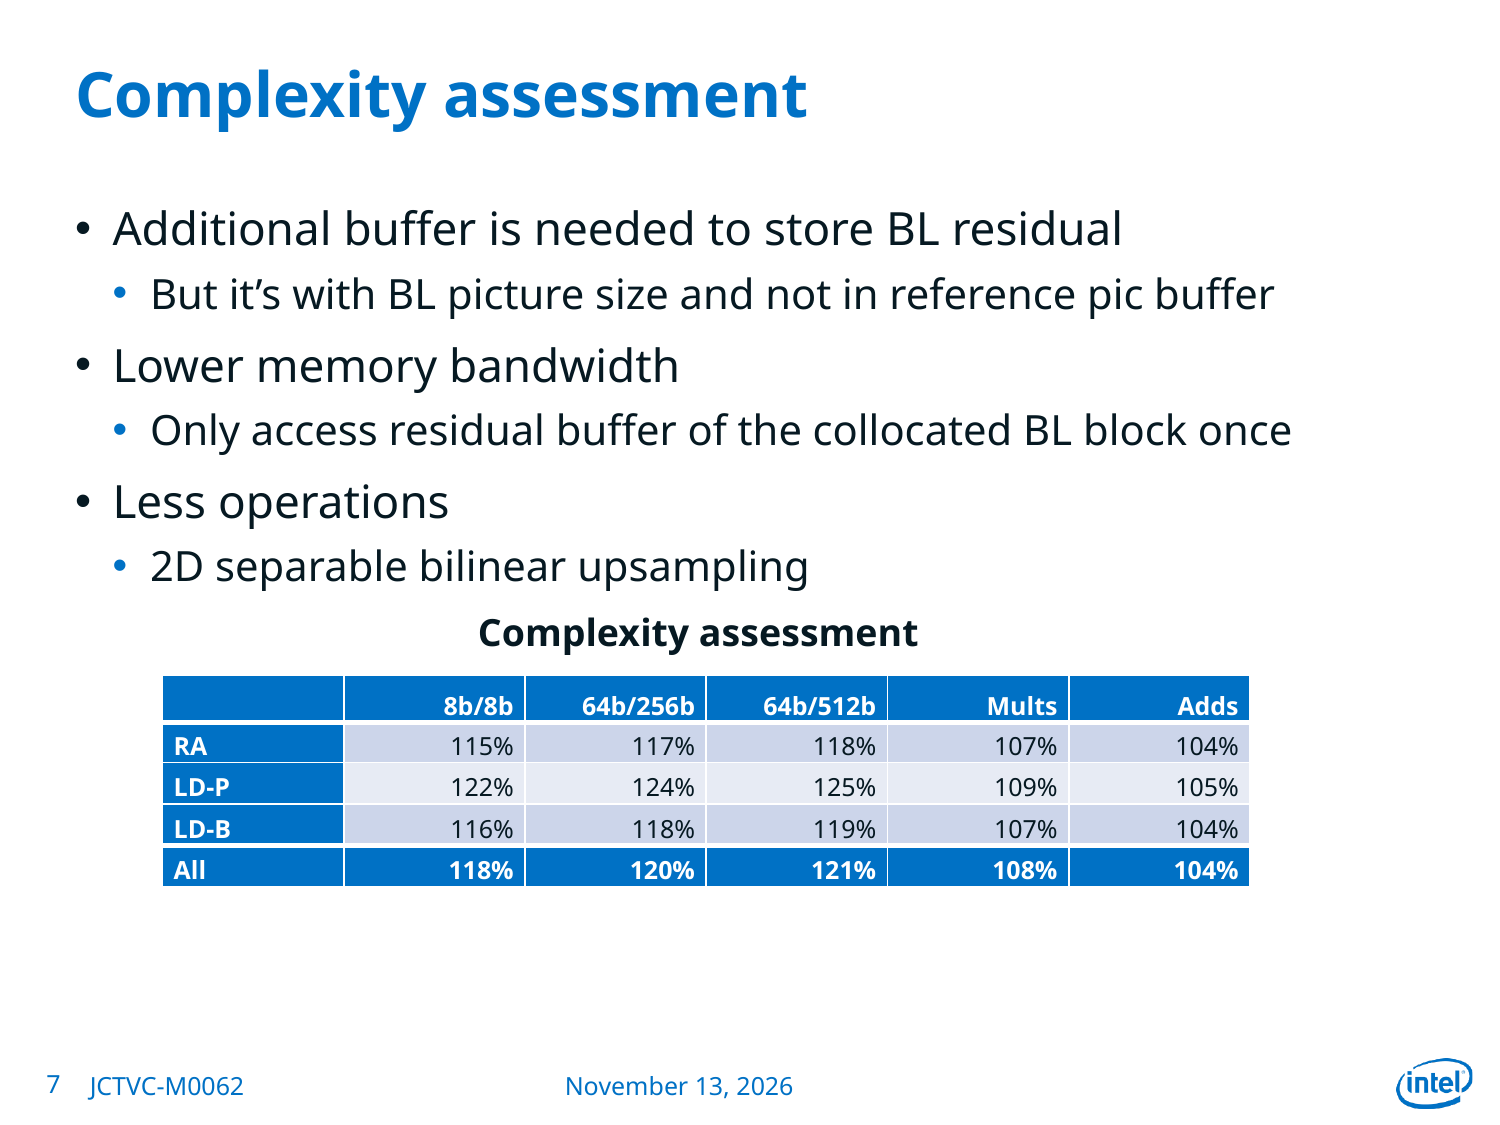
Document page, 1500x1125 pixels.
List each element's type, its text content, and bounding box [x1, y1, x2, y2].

title Complexity assessment [75, 67, 1425, 175]
table_cell 108% [888, 848, 1068, 886]
picture [1396, 1058, 1473, 1109]
text_box Complexity assessment [324, 612, 1072, 661]
table_cell 104% [1070, 848, 1249, 886]
table_cell 109% [888, 763, 1068, 803]
table_cell 105% [1070, 763, 1249, 803]
table_cell LD-P [163, 763, 343, 803]
table_cell 119% [707, 805, 887, 843]
table_cell All [163, 848, 343, 886]
table_cell 104% [1070, 725, 1249, 762]
table_cell LD-B [163, 805, 343, 843]
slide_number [549, 1062, 844, 1109]
table_cell 120% [526, 848, 705, 886]
table_cell RA [163, 725, 343, 762]
table_cell 118% [707, 725, 887, 762]
table_cell 122% [345, 763, 524, 803]
table_header Mults [888, 676, 1068, 720]
table_cell 124% [526, 763, 705, 803]
table_cell 117% [526, 725, 705, 762]
table_cell 121% [707, 848, 887, 886]
table_cell 118% [526, 805, 705, 843]
footer JCTVC-M0062 [75, 1062, 549, 1109]
table_cell 116% [345, 805, 524, 843]
table_cell 107% [888, 725, 1068, 762]
table_cell 115% [345, 725, 524, 762]
table_header 64b/512b [707, 676, 887, 720]
table_header 8b/8b [345, 676, 524, 720]
table_cell 118% [345, 848, 524, 886]
table_header Adds [1070, 676, 1249, 720]
table_header [163, 676, 343, 720]
table_header 64b/256b [526, 676, 705, 720]
table_cell 107% [888, 805, 1068, 843]
slide_number 7 [0, 1062, 75, 1109]
list Additional buffer is needed to store BL residual But it’s with BL picture size and not in reference pic buffer Lower memory bandwidth Only access residual buffer of the collocated BL block once Less operations 2D separable bilinear upsampling [75, 200, 1425, 975]
table_cell 125% [707, 763, 887, 803]
table_cell 104% [1070, 805, 1249, 843]
